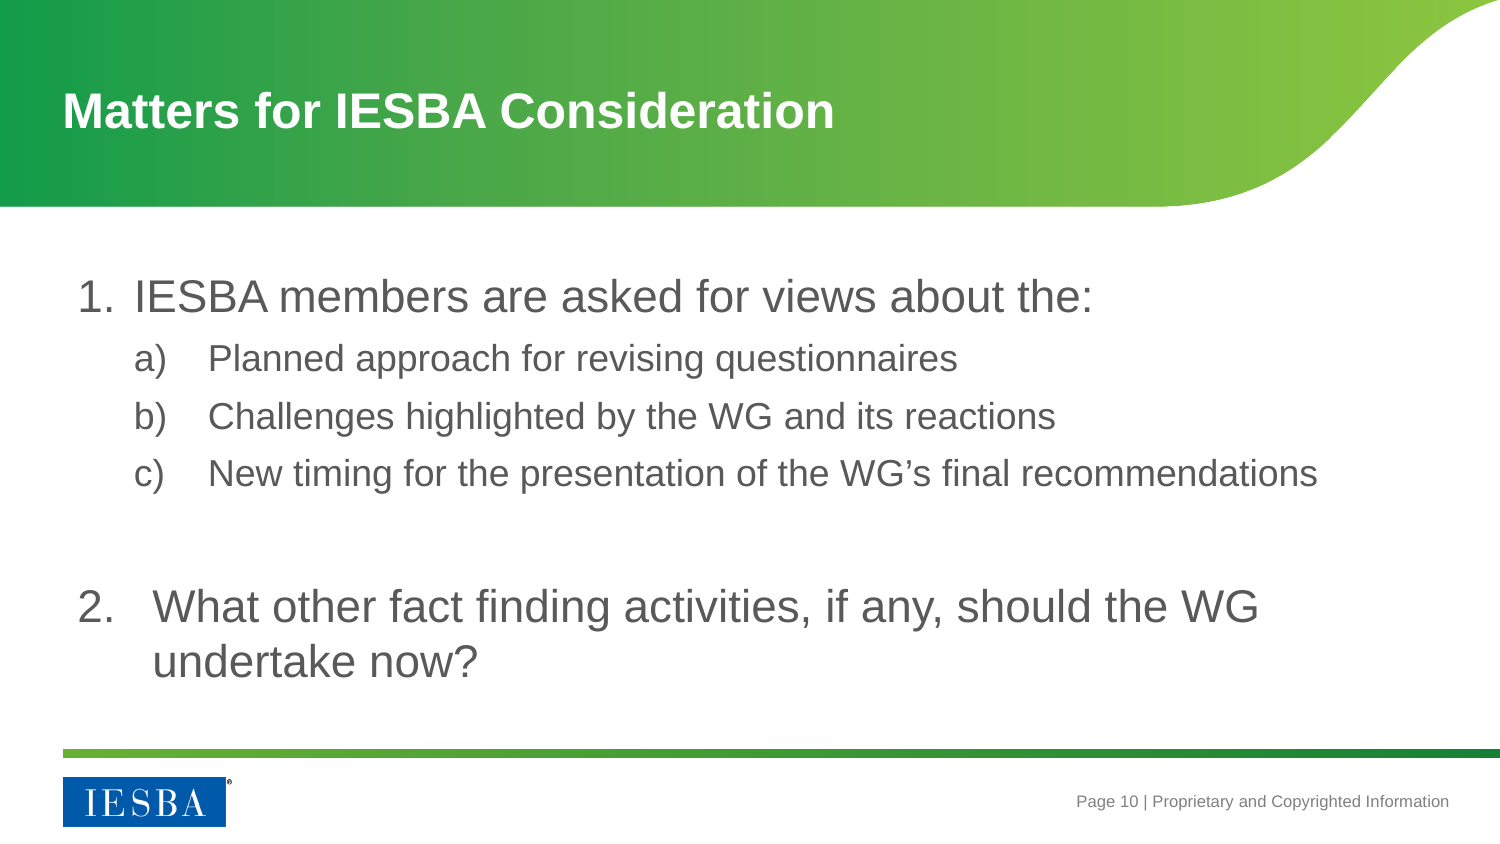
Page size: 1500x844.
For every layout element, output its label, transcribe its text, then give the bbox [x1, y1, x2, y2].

picture [63, 777, 232, 827]
picture [0, 0, 1500, 207]
title Matters for IESBA Consideration [62, 75, 1300, 142]
list IESBA members are asked for views about the: Planned approach for revising questionnaires Challenges highlighted by the WG and its reactions New timing for the presentation of the WG’s final recommendations What other fact finding activities, if any, should the WG undertake now? [62, 259, 1475, 762]
